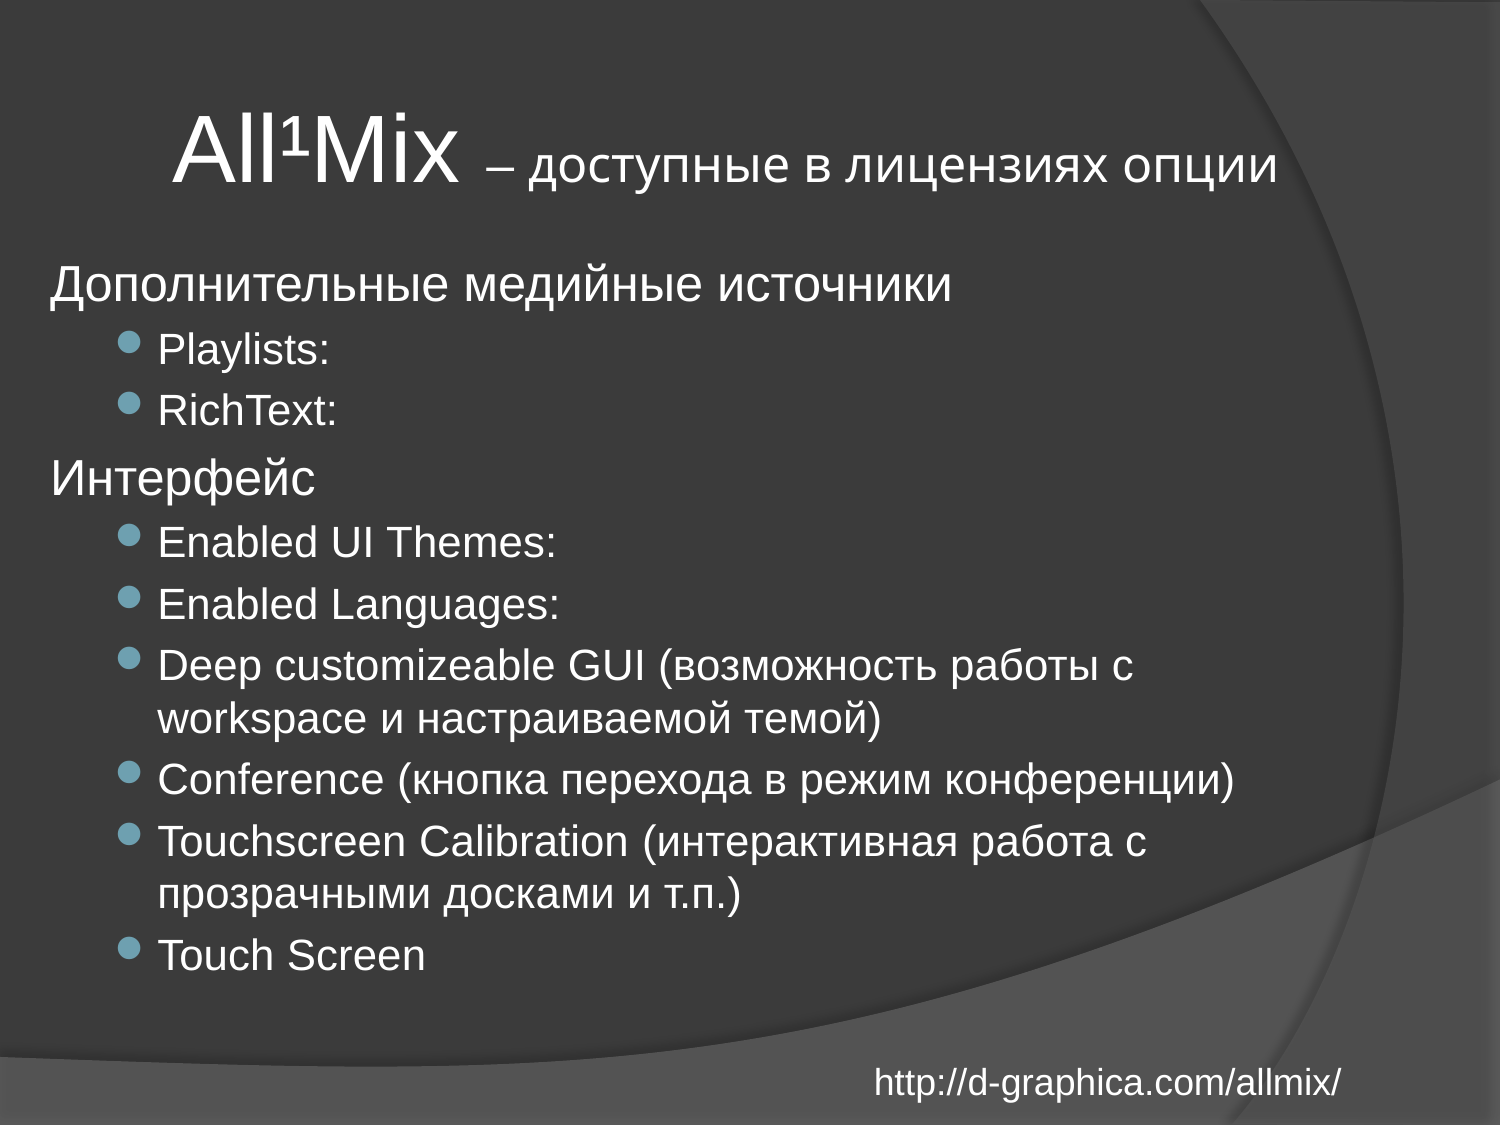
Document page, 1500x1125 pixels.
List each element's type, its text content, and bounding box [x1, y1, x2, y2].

list Дополнительные медийные источники Playlists: RichText: Интерфейс Enabled UI Themes: Enabled Languages: Deep customizeable GUI (возможность работы с workspace и настраиваемой темой) Conference (кнопка перехода в режим конференции) Touchscreen Calibration (интерактивная работа с прозрачными досками и т.п.) Touch Screen [29, 243, 1360, 988]
text_box http://d-graphica.com/allmix/ [859, 1050, 1358, 1111]
title All¹Mix – доступные в лицензиях опции [64, 45, 1388, 244]
